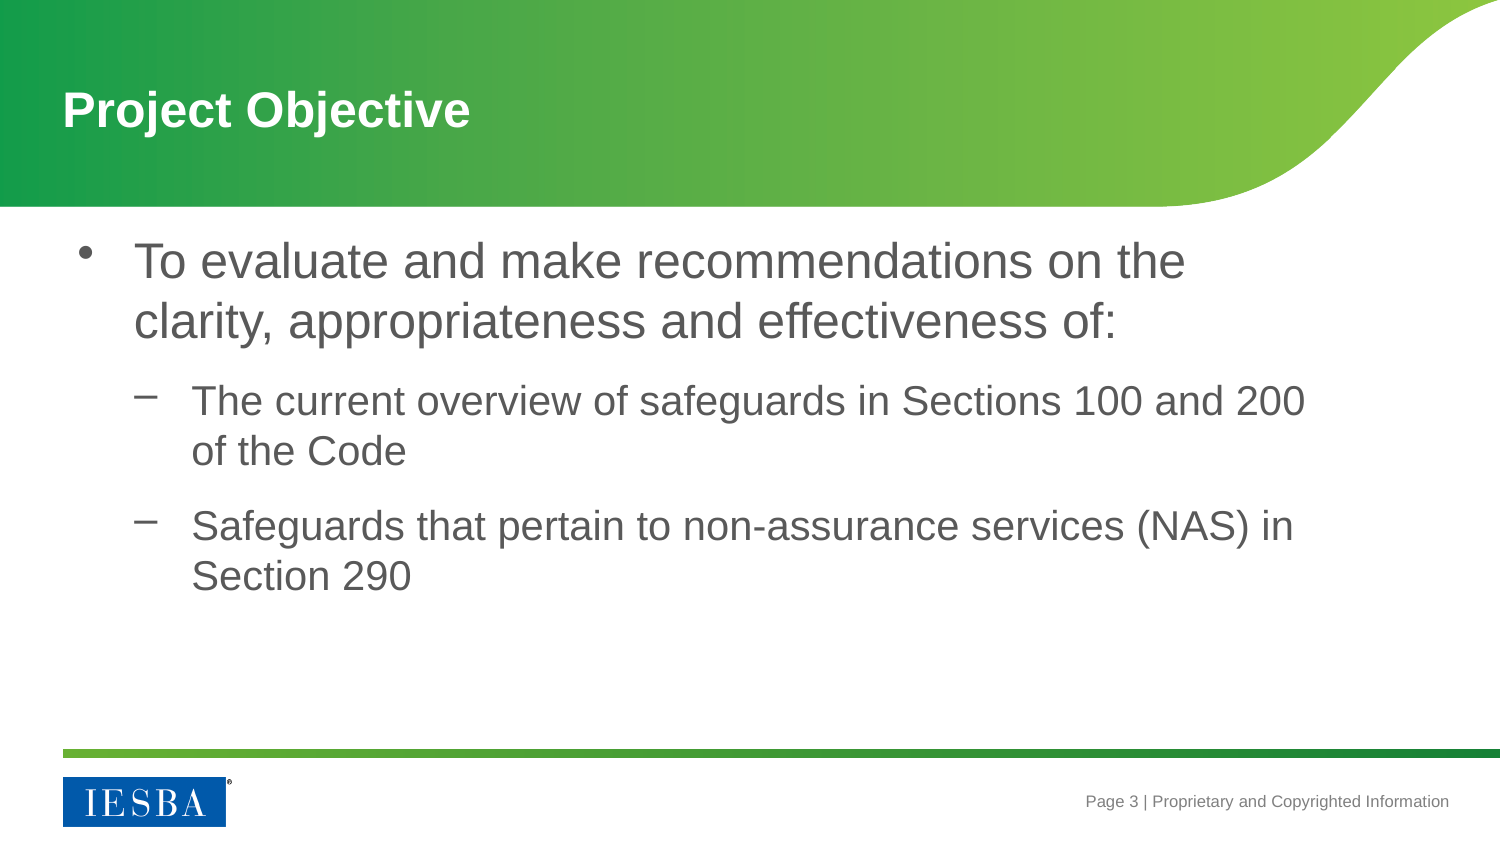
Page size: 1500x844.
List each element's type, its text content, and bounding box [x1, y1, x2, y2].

picture [0, 0, 1500, 207]
picture [63, 777, 232, 827]
list To evaluate and make recommendations on the clarity, appropriateness and effectiveness of: The current overview of safeguards in Sections 100 and 200 of the Code Safeguards that pertain to non-assurance services (NAS) in Section 290 [62, 221, 1350, 725]
title Project Objective [62, 75, 1300, 141]
